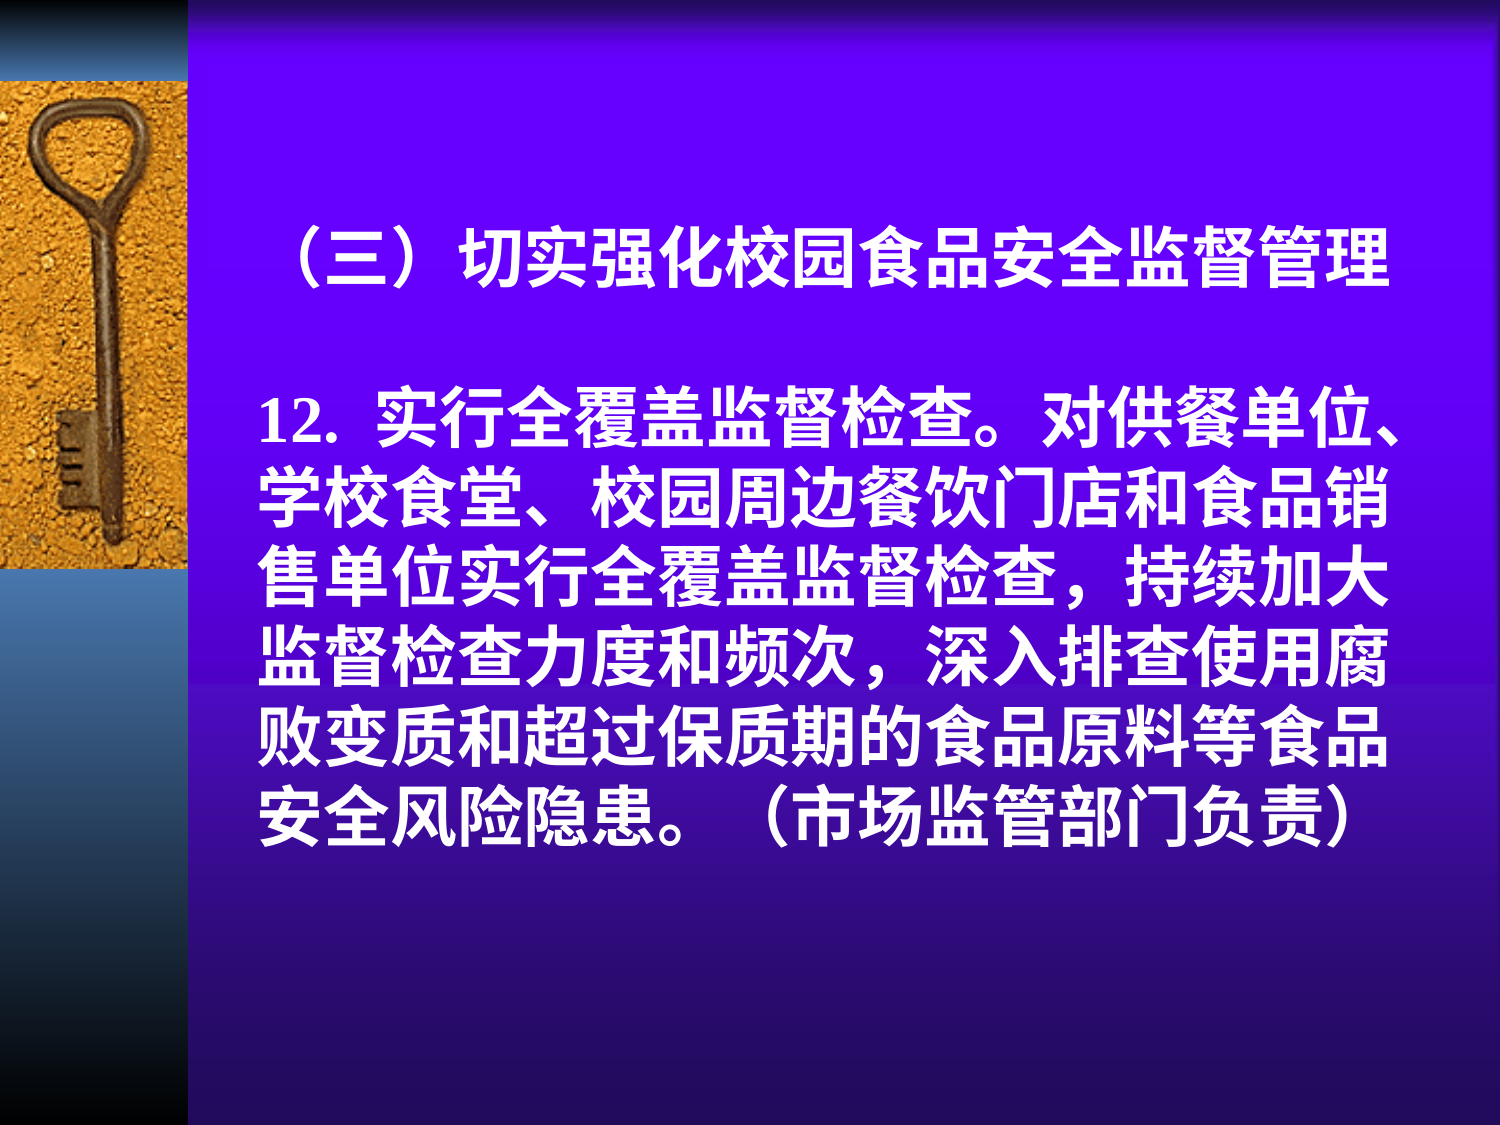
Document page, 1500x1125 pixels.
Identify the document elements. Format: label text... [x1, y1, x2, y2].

picture [0, 0, 1500, 1125]
text_box （三）切实强化校园食品安全监督管理 12. 实行全覆盖监督检查。对供餐单位、学校食堂、校园周边餐饮门店和食品销售单位实行全覆盖监督检查，持续加大监督检查力度和频次，深入排查使用腐败变质和超过保质期的食品原料等食品安全风险隐患。（市场监管部门负责） [242, 208, 1447, 943]
